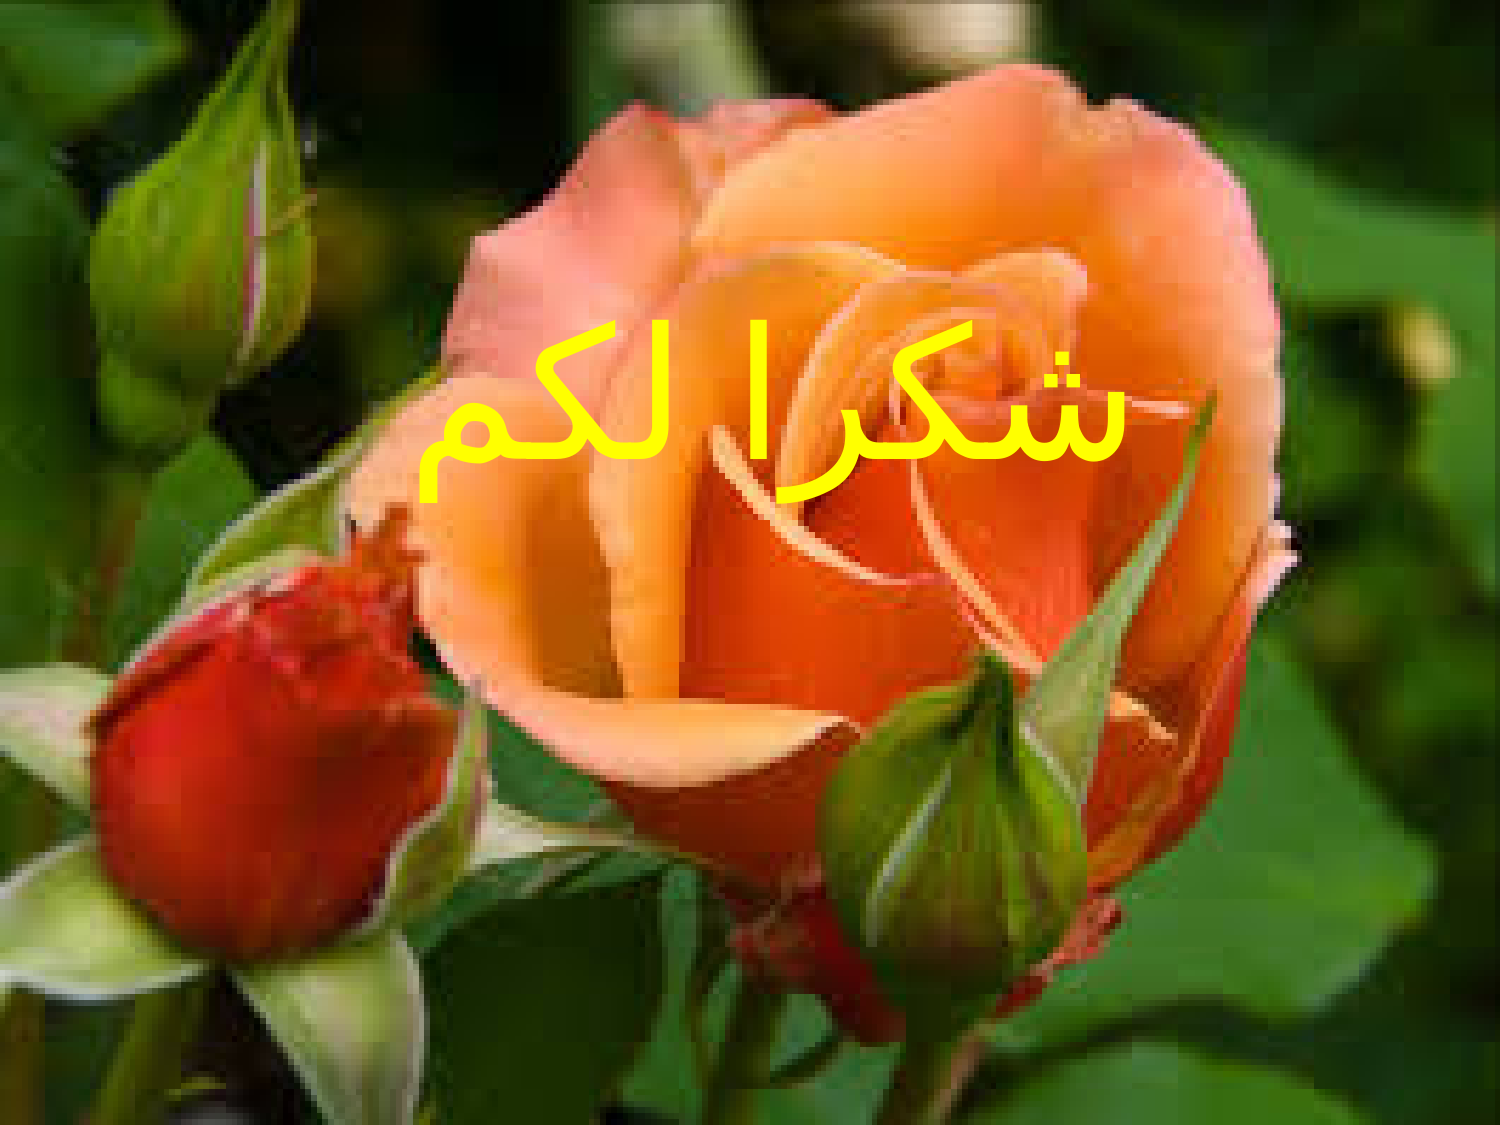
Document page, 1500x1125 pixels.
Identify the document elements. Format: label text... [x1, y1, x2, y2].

title شكرا لكم [75, 45, 1425, 728]
picture [0, 0, 1500, 1125]
